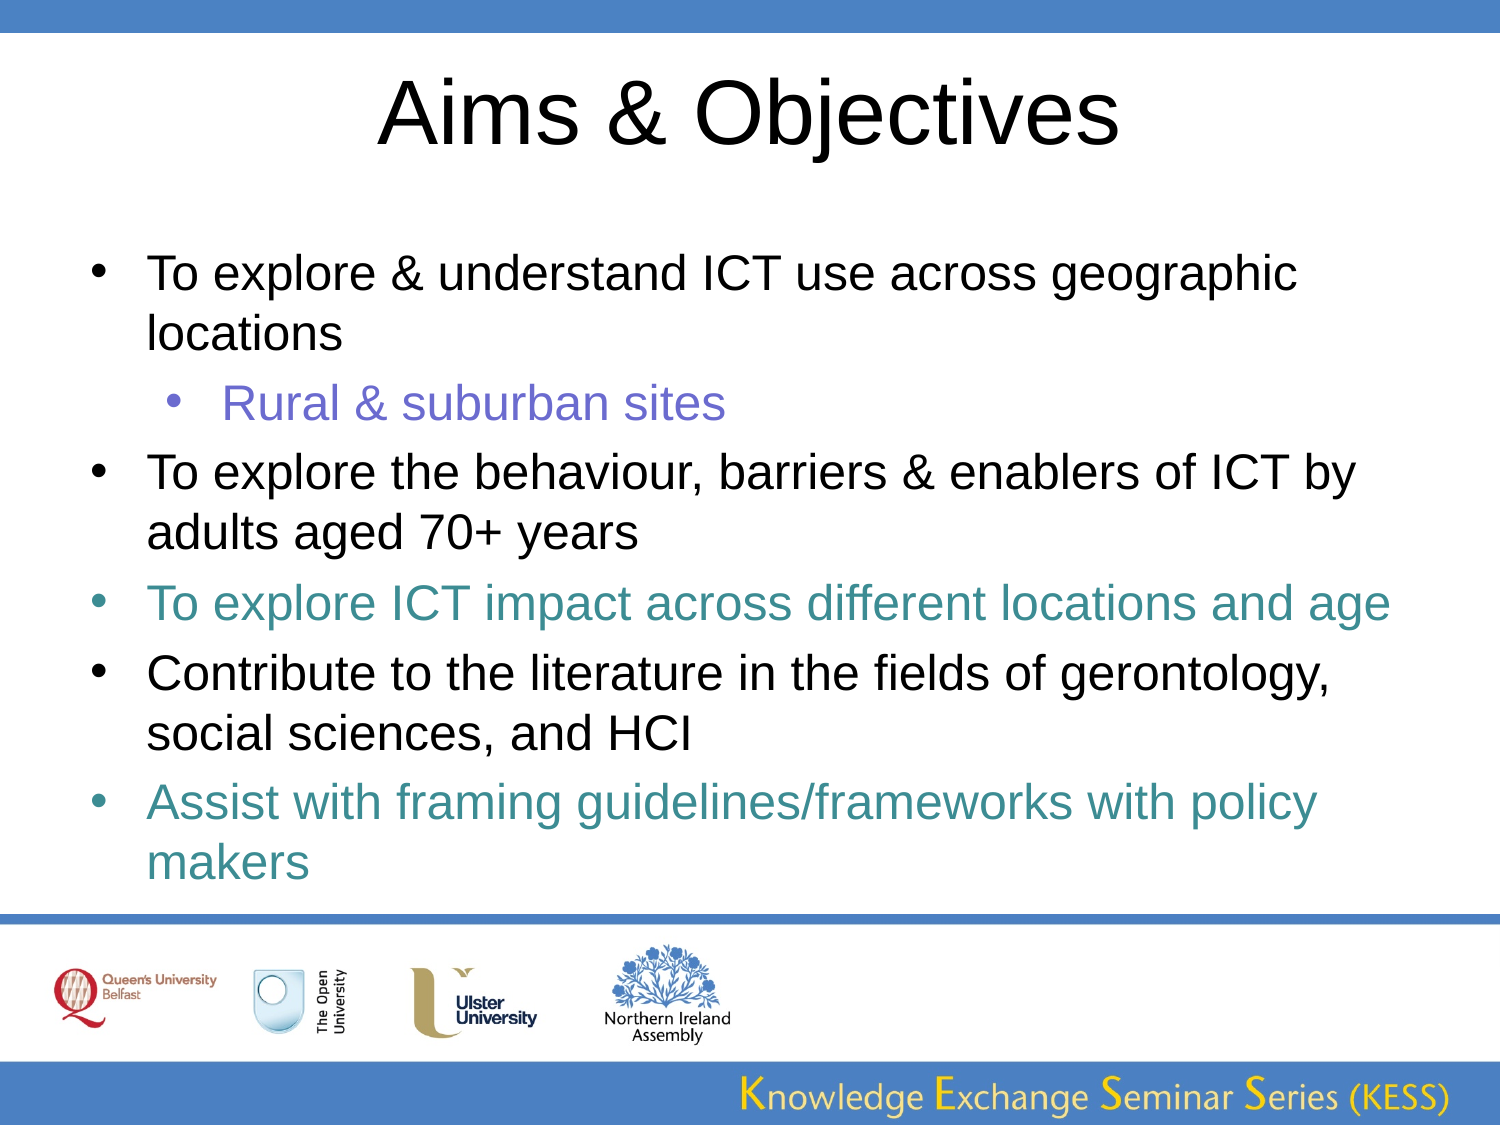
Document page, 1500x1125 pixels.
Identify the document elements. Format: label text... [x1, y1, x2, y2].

list To explore & understand ICT use across geographic locations Rural & suburban sites To explore the behaviour, barriers & enablers of ICT by adults aged 70+ years To explore ICT impact across different locations and age Contribute to the literature in the fields of gerontology, social sciences, and HCI Assist with framing guidelines/frameworks with policy makers [75, 232, 1425, 906]
picture [0, 914, 1500, 1125]
title Aims & Objectives [75, 45, 1425, 232]
picture [0, 0, 1500, 33]
